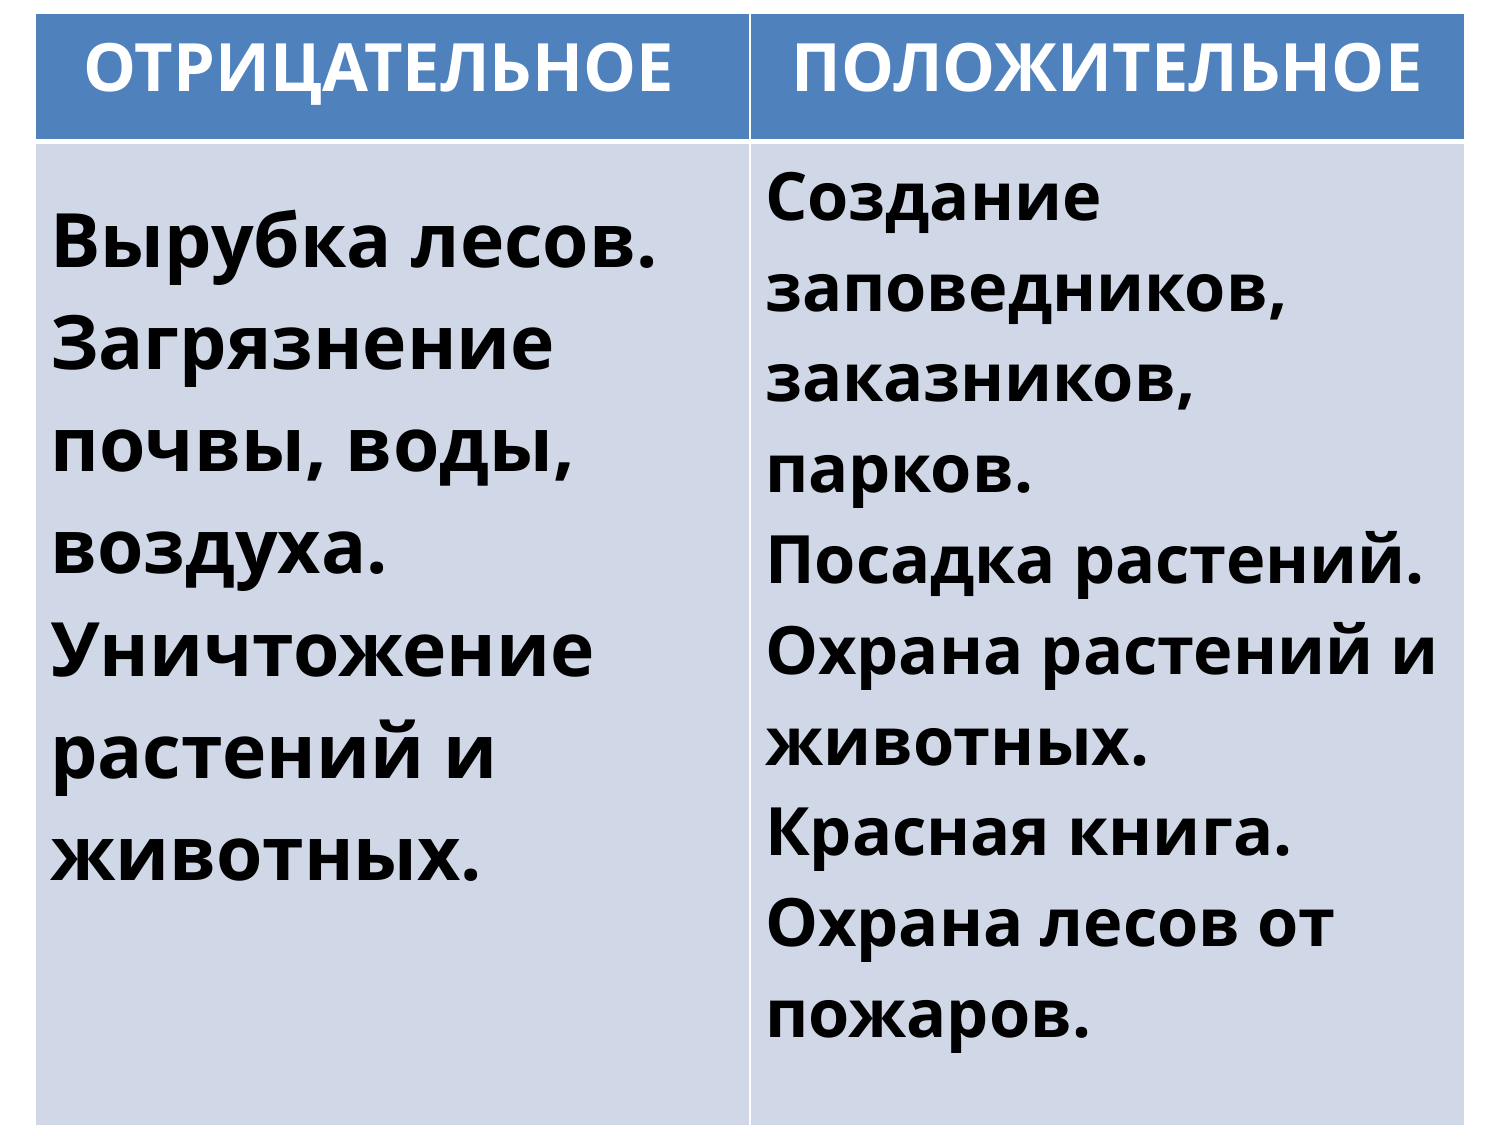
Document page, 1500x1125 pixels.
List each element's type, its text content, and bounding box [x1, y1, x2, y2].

table_header ОТРИЦАТЕЛЬНОЕ [36, 14, 749, 139]
table_header ПОЛОЖИТЕЛЬНОЕ [751, 14, 1464, 139]
text_box [374, 441, 1125, 546]
table_cell Вырубка лесов. Загрязнение почвы, воды, воздуха. Уничтожение растений и животных. [36, 144, 749, 1125]
table_cell Создание заповедников, заказников, парков. Посадка растений. Охрана растений и животных. Красная книга. Охрана лесов от пожаров. [751, 144, 1464, 1125]
